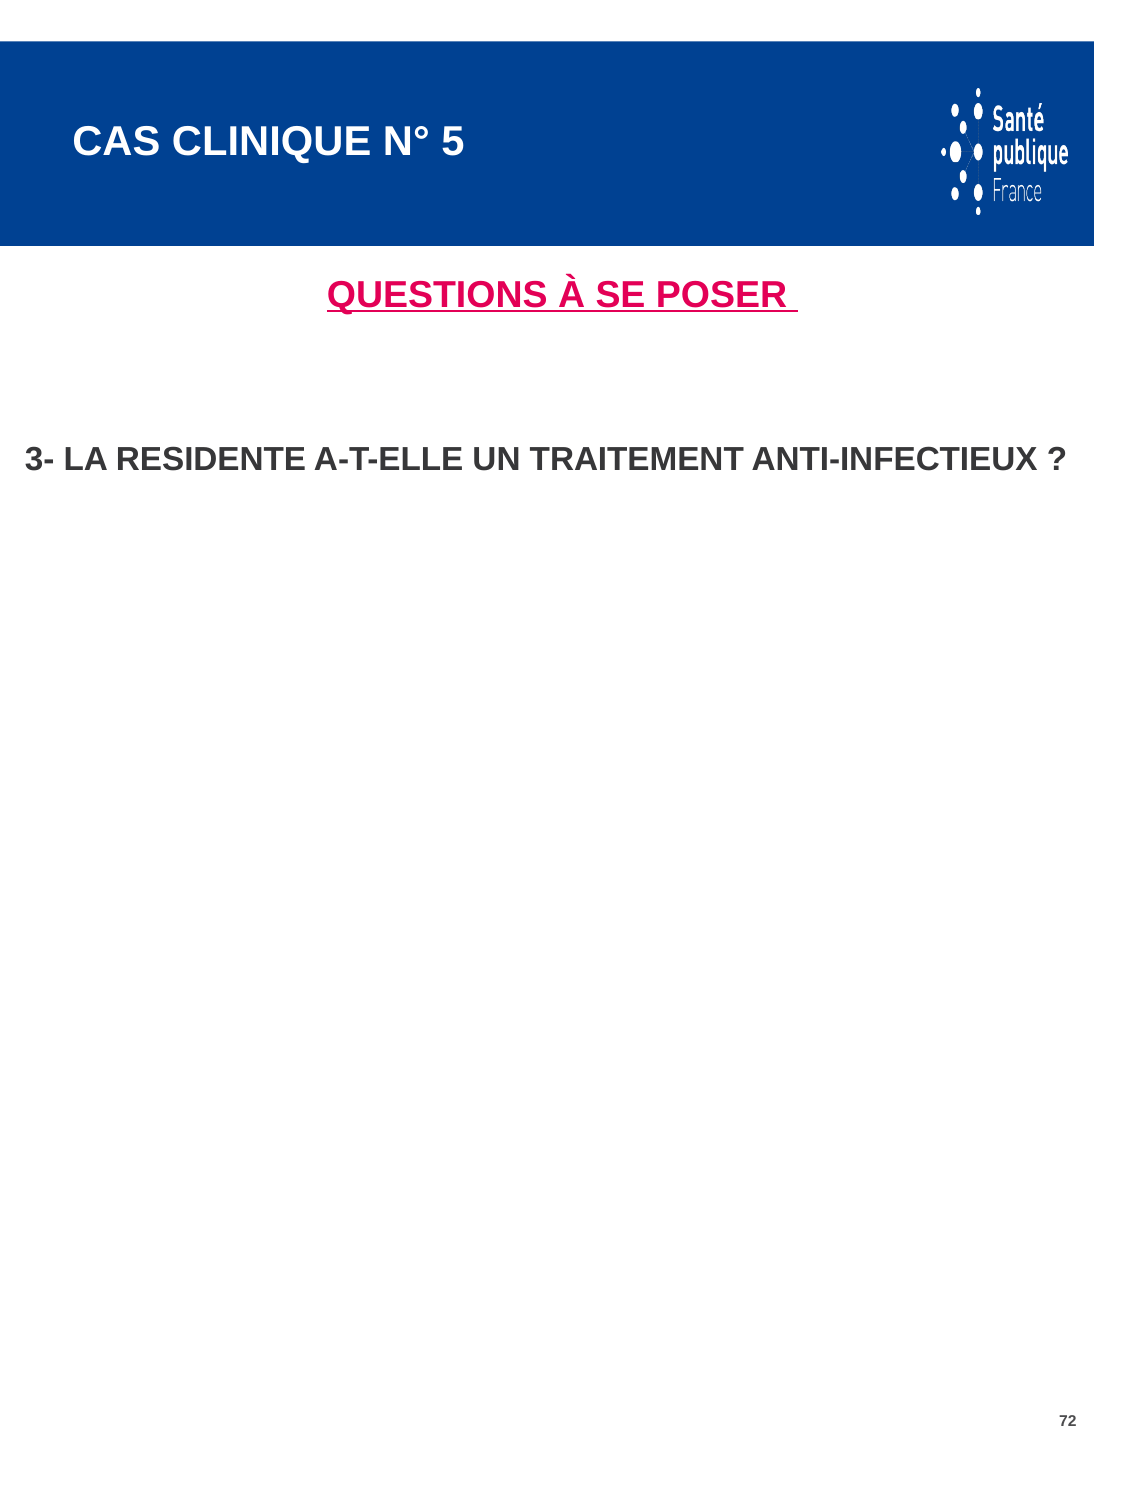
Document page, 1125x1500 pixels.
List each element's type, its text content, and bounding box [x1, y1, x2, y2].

title Cas clinique n° 5 [66, 41, 908, 246]
list Questions à se poser 3- LA RESIDENTE A-T-ELLE UN TRAITEMENT ANTI-INFECTIEUX ? [19, 265, 1106, 1483]
picture [941, 88, 1068, 215]
